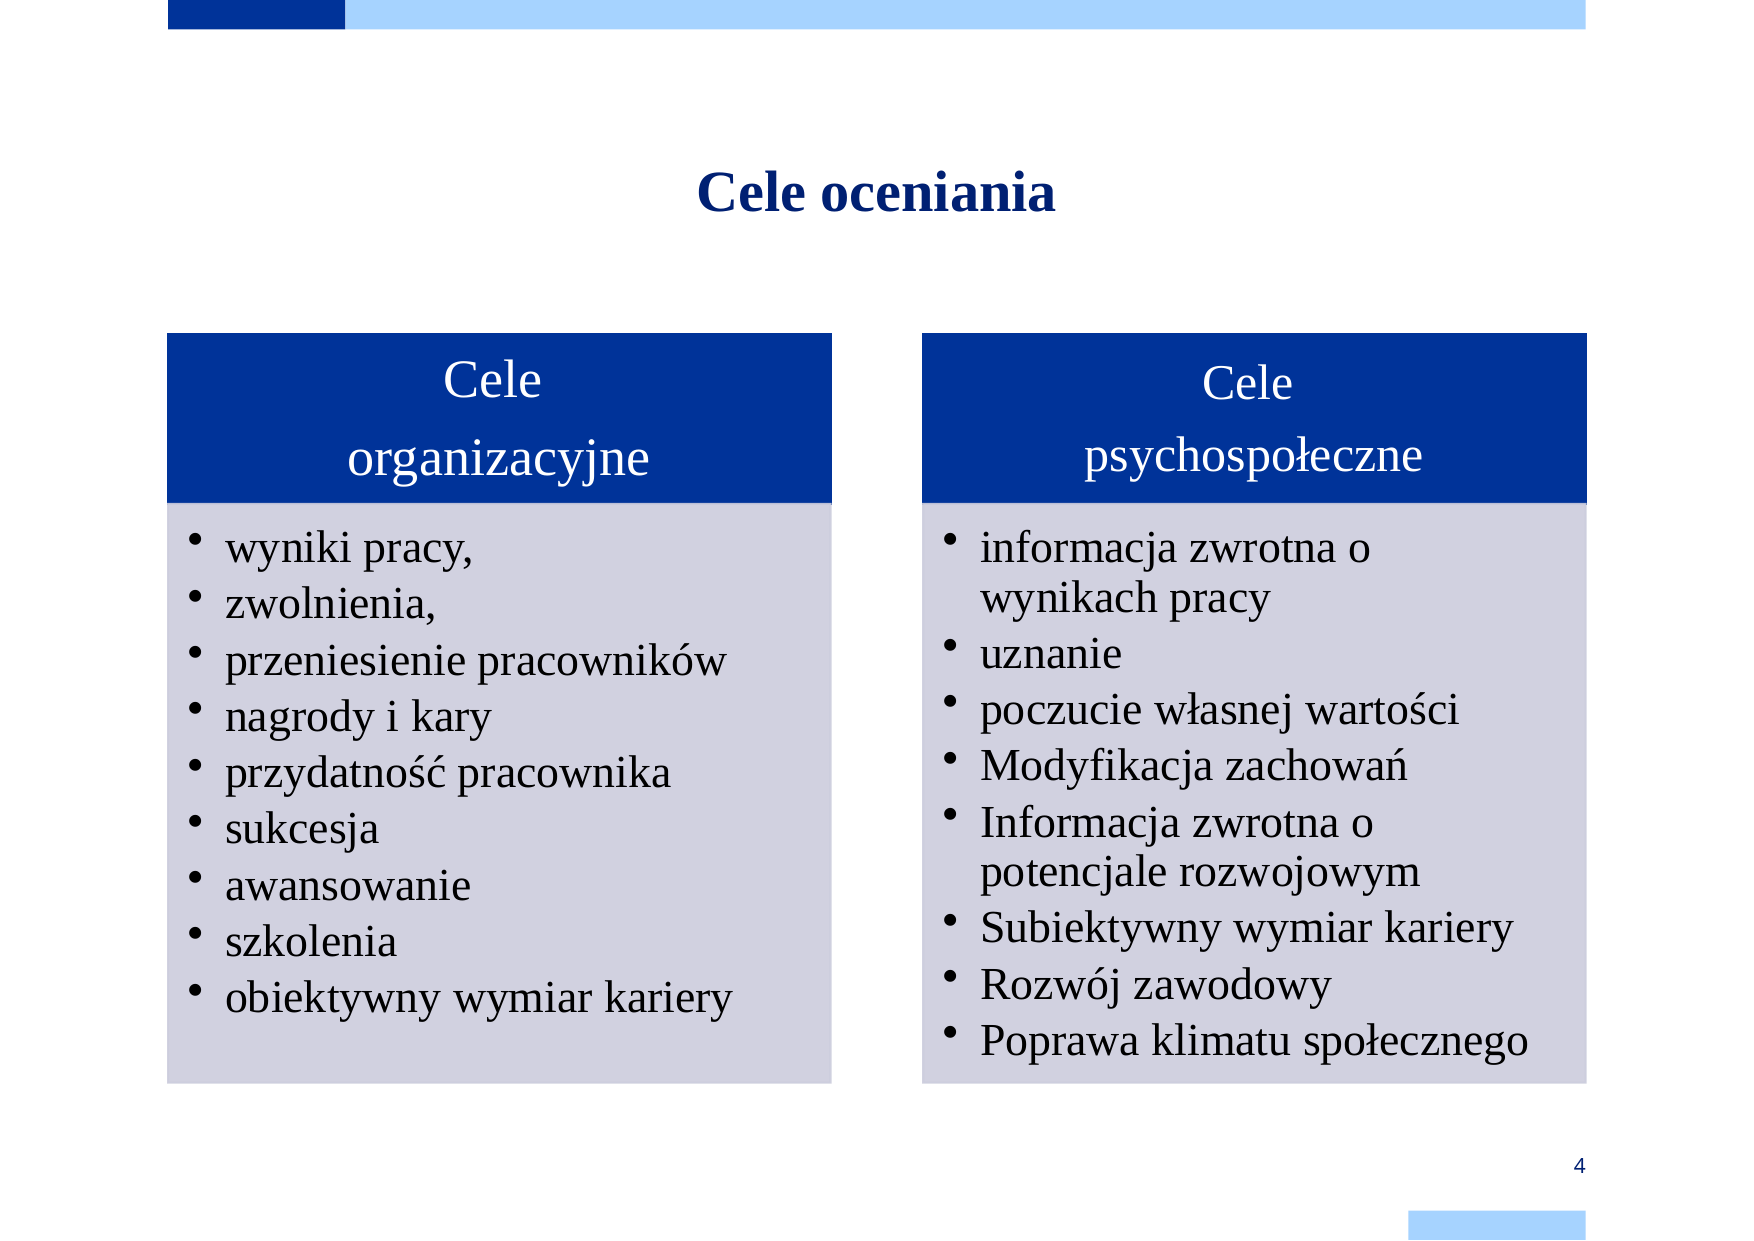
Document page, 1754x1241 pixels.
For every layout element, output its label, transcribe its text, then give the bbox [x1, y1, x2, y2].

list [168, 324, 1586, 1093]
slide_number 4 [1408, 1151, 1586, 1182]
title Cele oceniania [168, 147, 1586, 324]
